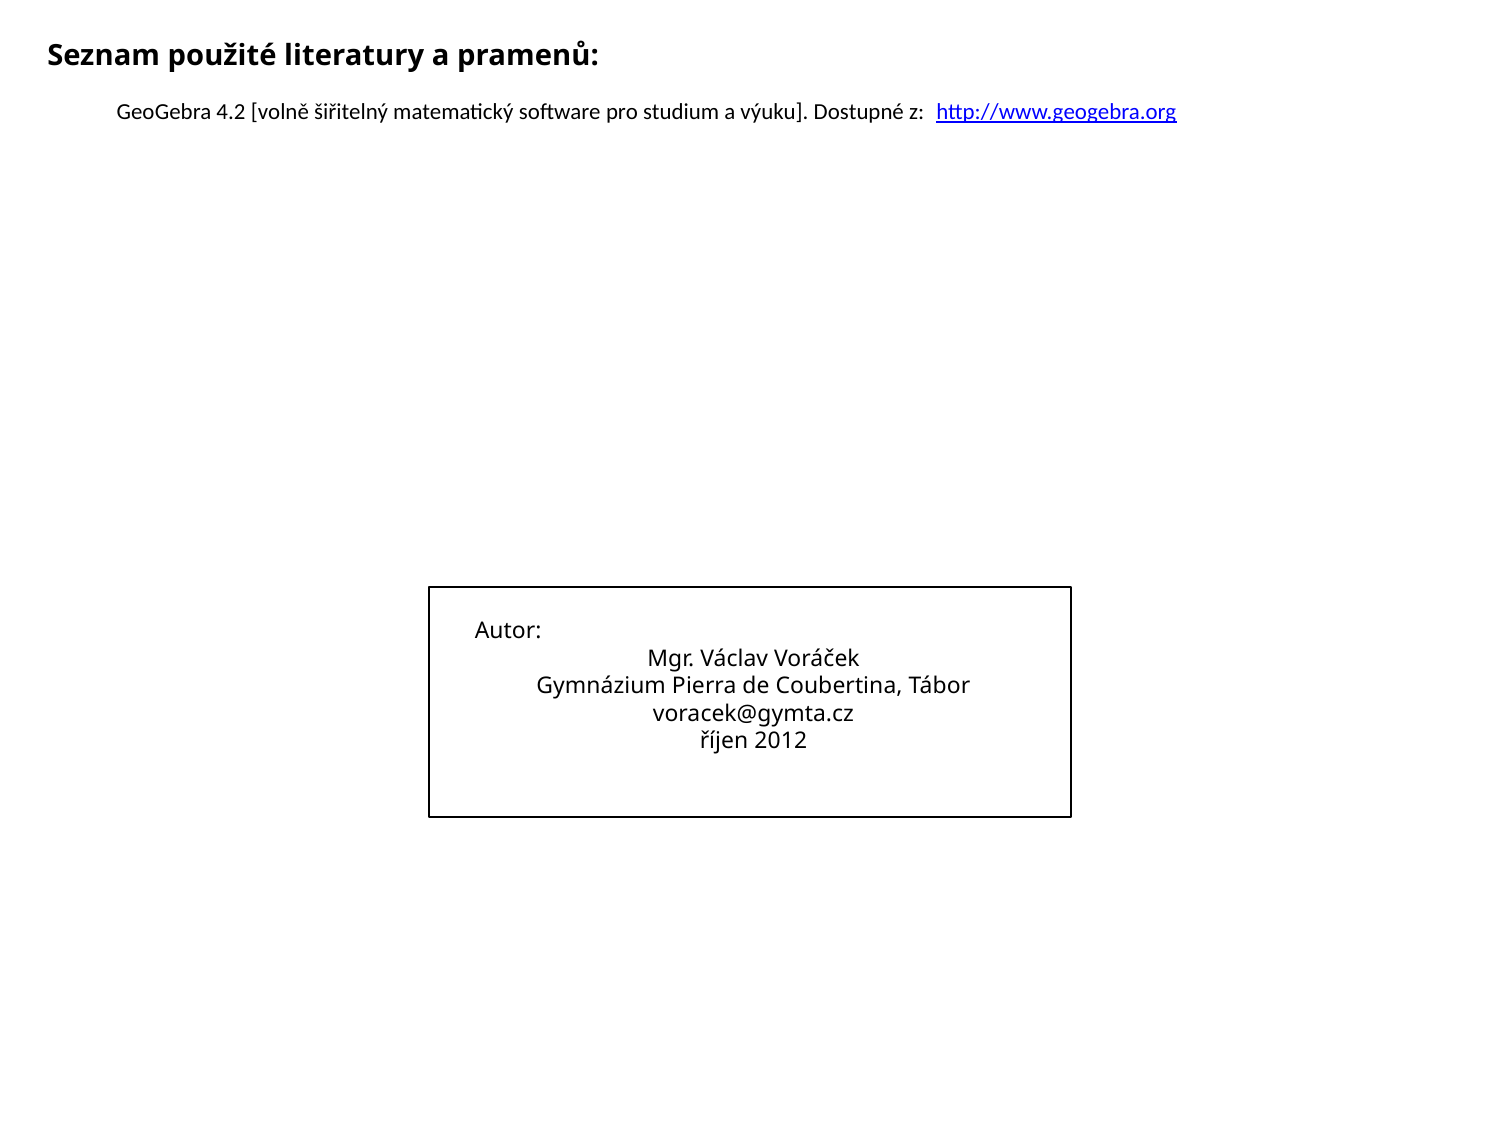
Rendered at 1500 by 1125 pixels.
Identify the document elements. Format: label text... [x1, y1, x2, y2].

text_box Autor: Mgr. Václav Voráček Gymnázium Pierra de Coubertina, Tábor voracek@gymta.cz říjen 2012 [461, 609, 1047, 761]
text_box GeoGebra 4.2 [volně šiřitelný matematický software pro studium a výuku]. Dostupné z: http://www.geogebra.org [103, 89, 1388, 159]
text_box [427, 585, 1073, 819]
text_box Seznam použité literatury a pramenů: [33, 29, 762, 79]
